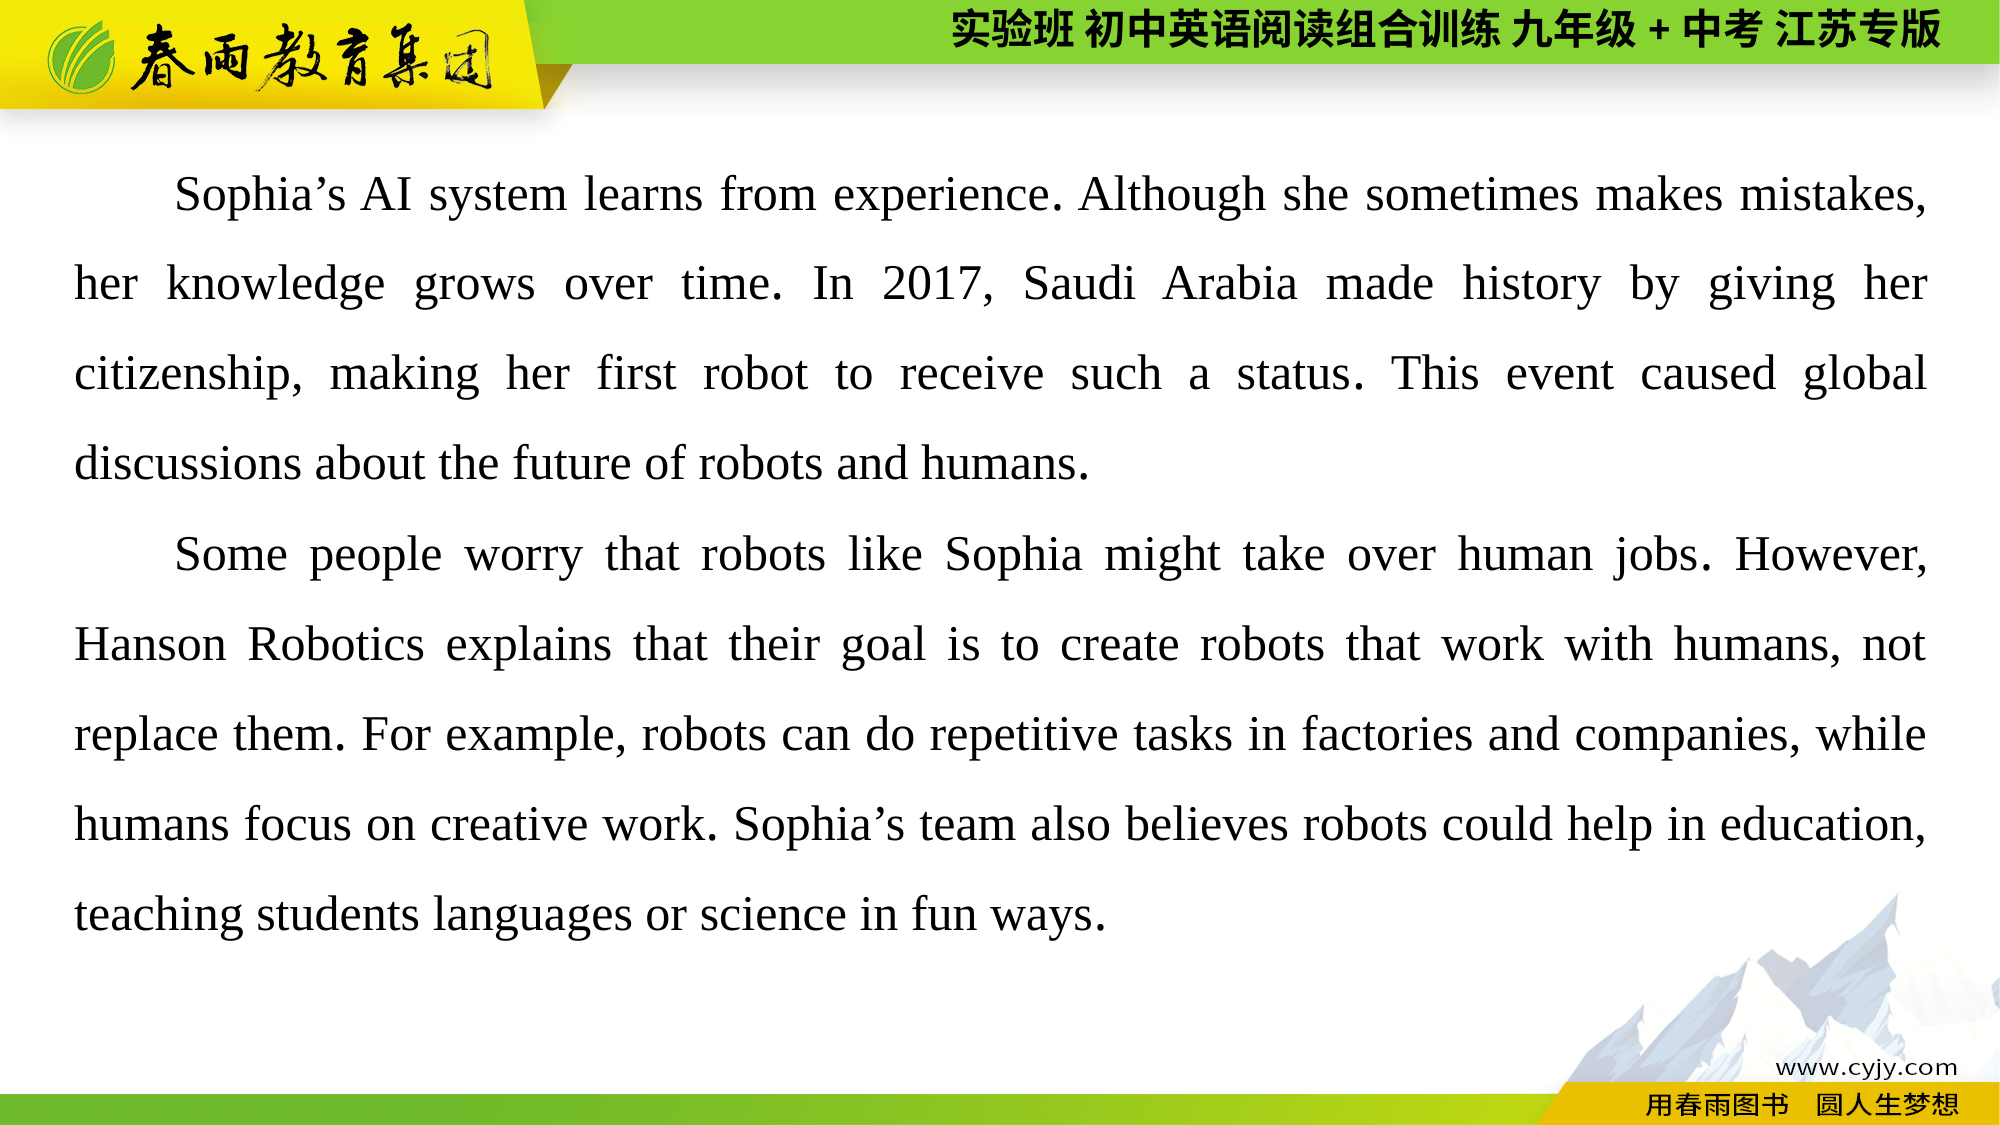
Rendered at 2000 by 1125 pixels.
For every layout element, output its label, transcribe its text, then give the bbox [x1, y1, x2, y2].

picture [0, 0, 2000, 1125]
list Sophia’s AI system learns from experience. Although she sometimes makes mistakes, her knowledge grows over time. In 2017, Saudi Arabia made history by giving her citizenship, making her first robot to receive such a status. This event caused global discussions about the future of robots and humans. Some people worry that robots like Sophia might take over human jobs. However, Hanson Robotics explains that their goal is to create robots that work with humans, not replace them. For example, robots can do repetitive tasks in factories and companies, while humans focus on creative work. Sophia’s team also believes robots could help in education, teaching students languages or science in fun ways. [59, 122, 1944, 944]
